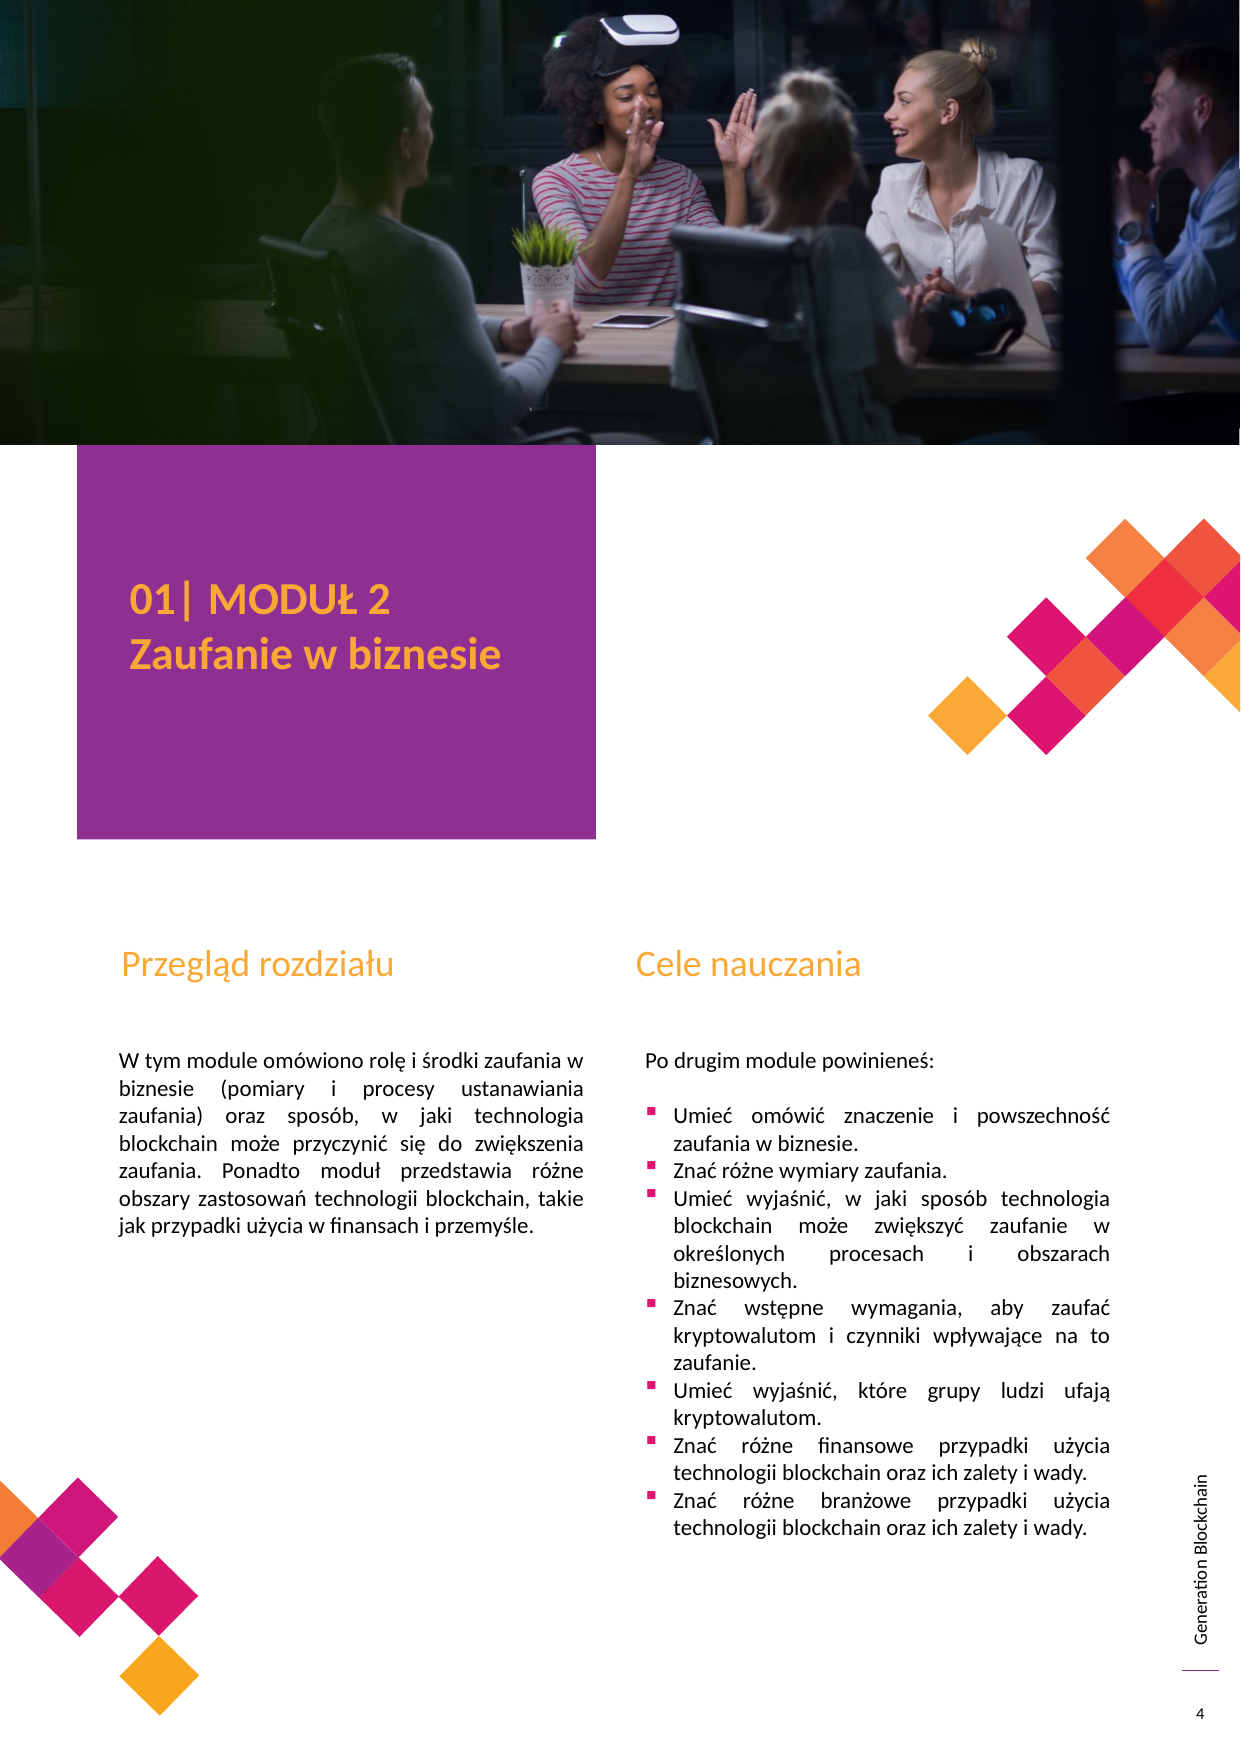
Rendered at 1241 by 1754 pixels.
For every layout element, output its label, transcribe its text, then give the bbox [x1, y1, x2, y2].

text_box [939, 518, 1241, 756]
text_box Przegląd rozdziału [106, 931, 602, 1002]
list Po drugim module powinieneś: Umieć omówić znaczenie i powszechność zaufania w biznesie. Znać różne wymiary zaufania. Umieć wyjaśnić, w jaki sposób technologia blockchain może zwiększyć zaufanie w określonych procesach i obszarach biznesowych. Znać wstępne wymagania, aby zaufać kryptowalutom i czynniki wpływające na to zaufanie. Umieć wyjaśnić, które grupy ludzi ufają kryptowalutom. Znać różne finansowe przypadki użycia technologii blockchain oraz ich zalety i wady. Znać różne branżowe przypadki użycia technologii blockchain oraz ich zalety i wady. [630, 1038, 1126, 1689]
list W tym module omówiono rolę i środki zaufania w biznesie (pomiary i procesy ustanawiania zaufania) oraz sposób, w jaki technologia blockchain może przyczynić się do zwiększenia zaufania. Ponadto moduł przedstawia różne obszary zastosowań technologii blockchain, takie jak przypadki użycia w finansach i przemyśle. [104, 1038, 600, 1614]
text_box Cele nauczania [621, 931, 1117, 1002]
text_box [0, 1489, 199, 1704]
picture [0, 0, 1241, 445]
list 01| MODUŁ 2 Zaufanie w biznesie [114, 561, 590, 849]
slide_number 4 [1169, 1674, 1231, 1751]
